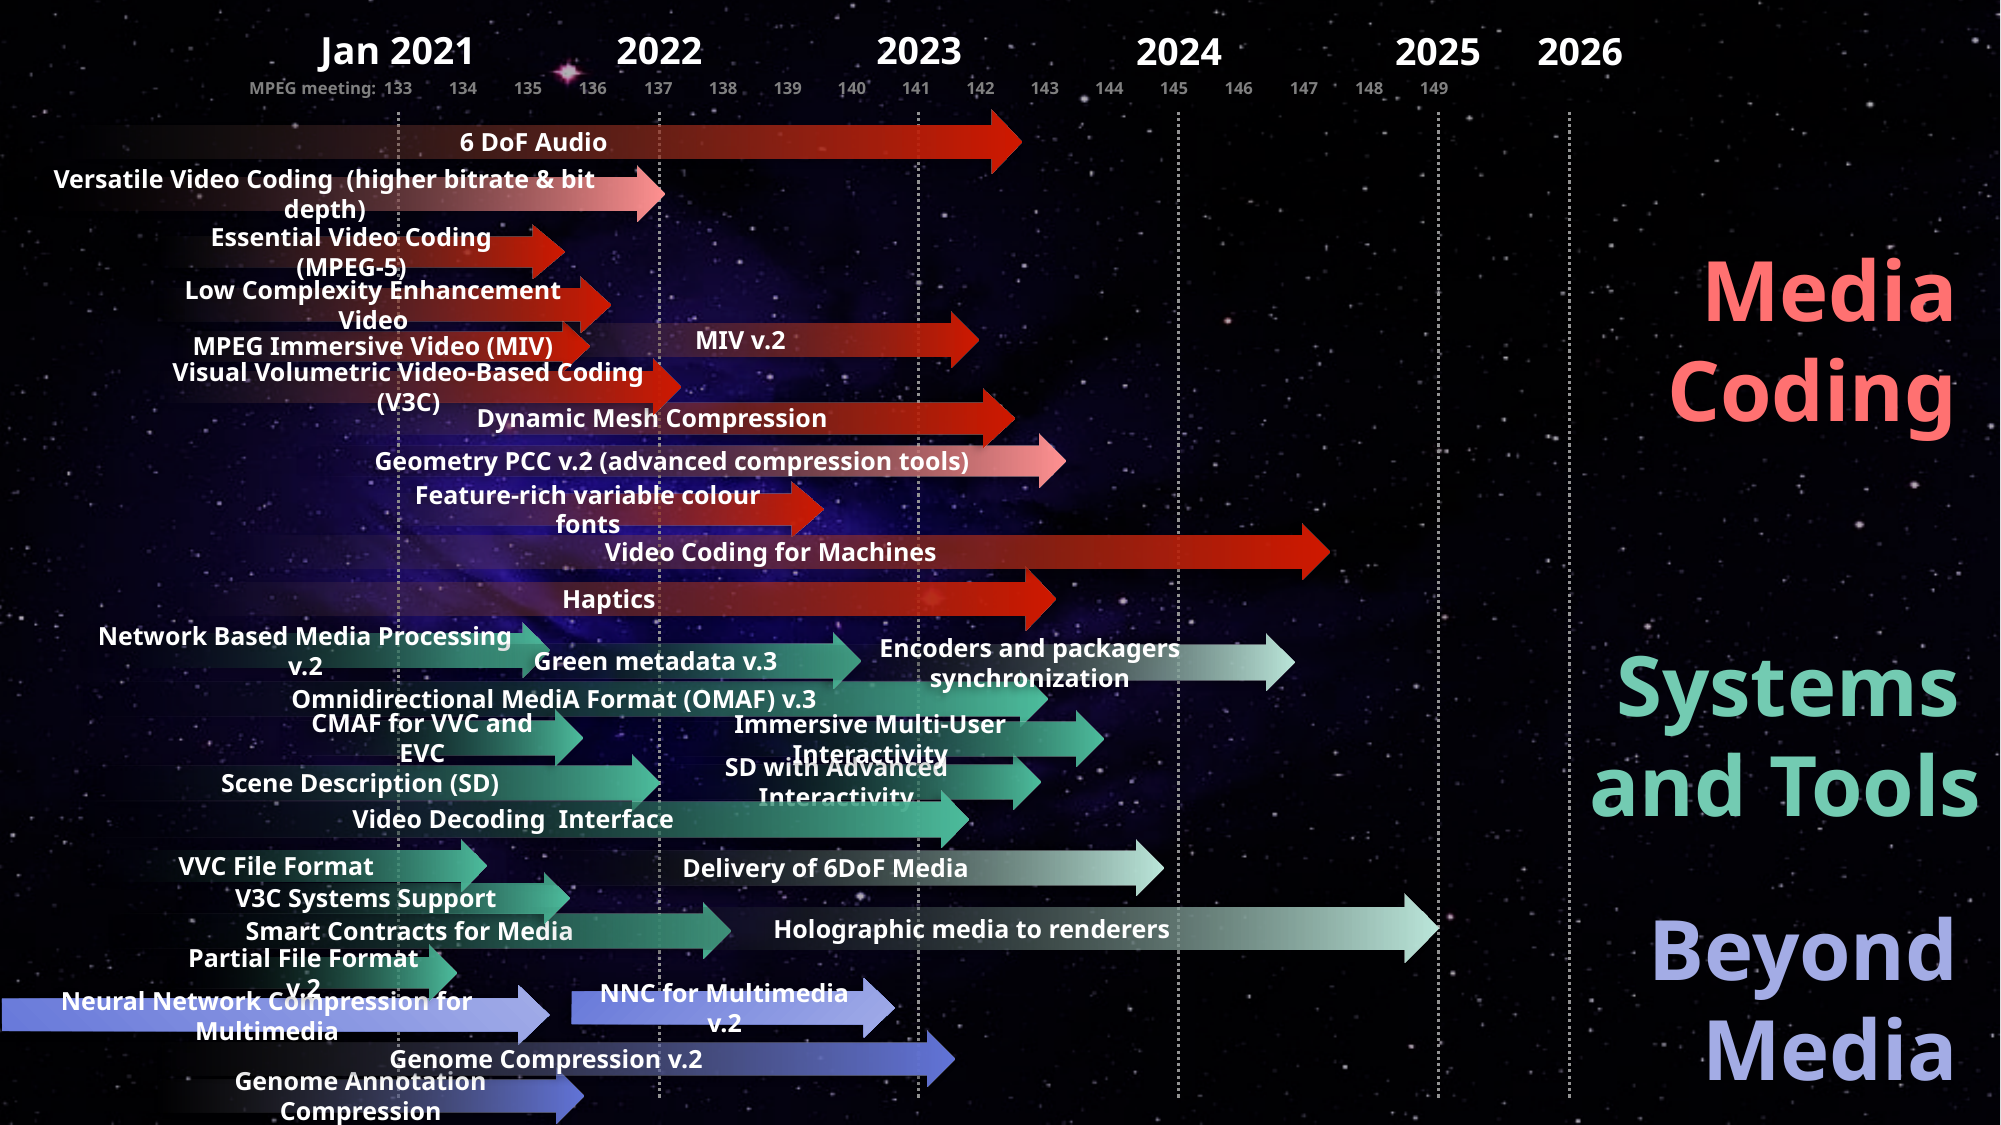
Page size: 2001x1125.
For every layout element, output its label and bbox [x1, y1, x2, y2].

text_box [242, 20, 1632, 109]
picture [0, 0, 2001, 1125]
text_box [1, 109, 1995, 1124]
